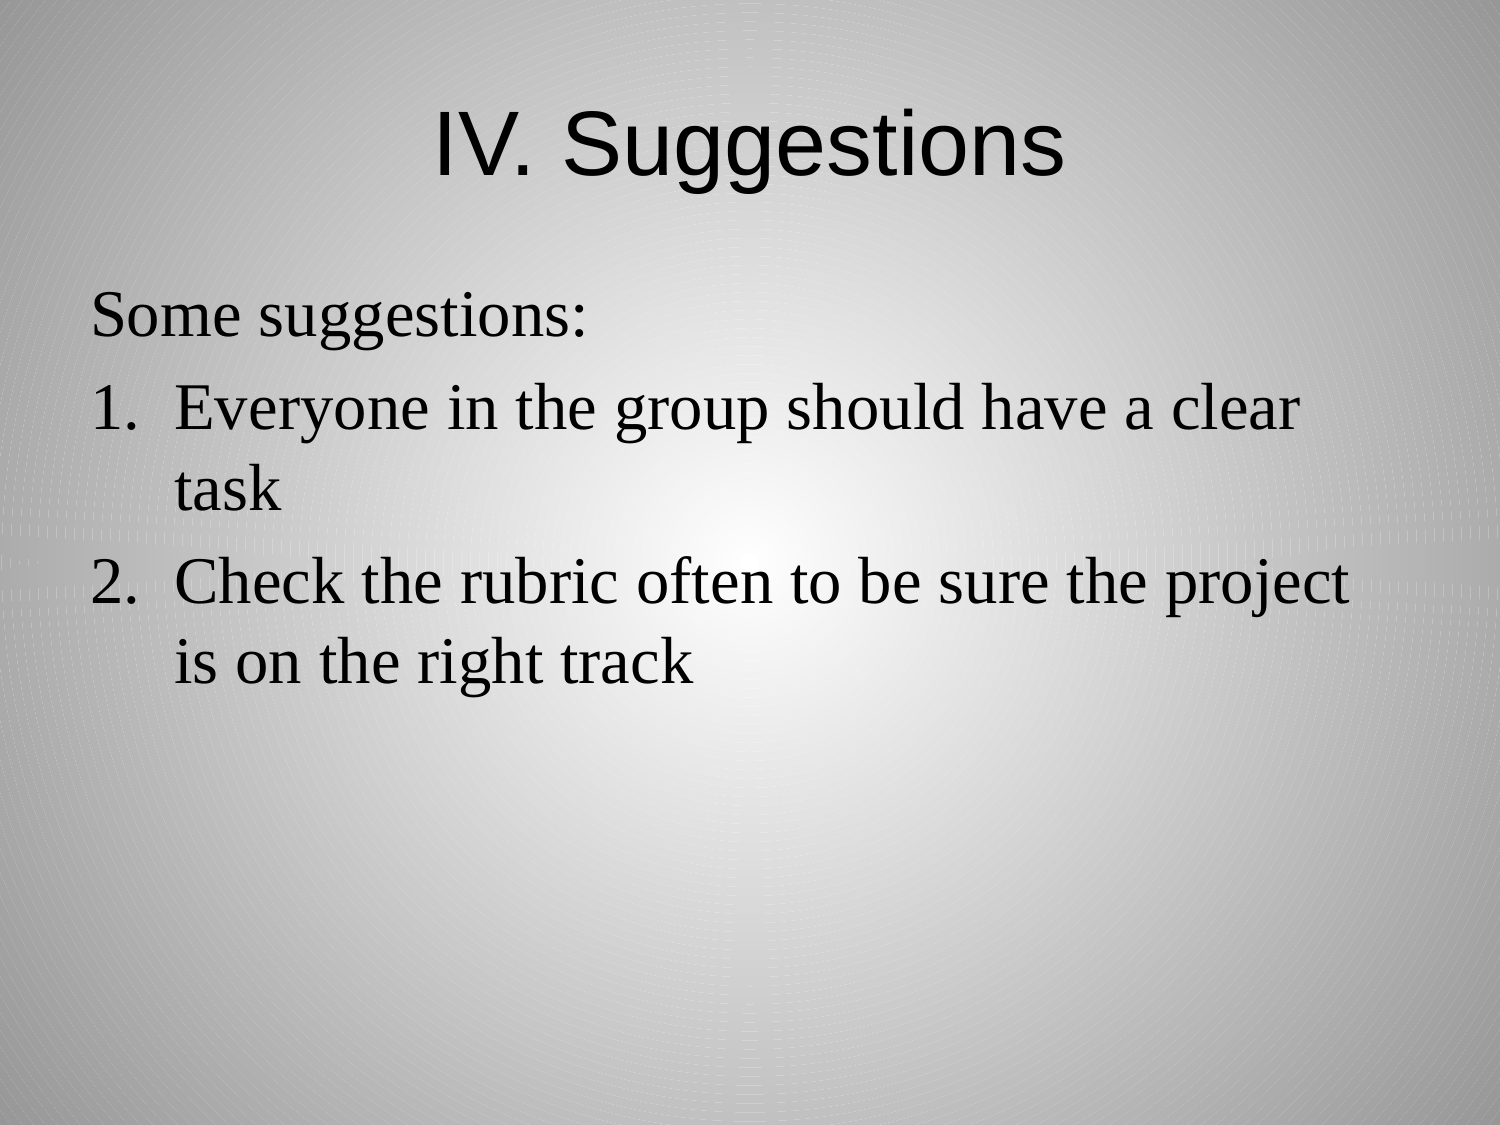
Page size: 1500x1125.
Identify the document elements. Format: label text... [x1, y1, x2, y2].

title IV. Suggestions [75, 45, 1425, 233]
list Some suggestions: Everyone in the group should have a clear task Check the rubric often to be sure the project is on the right track [75, 262, 1425, 1005]
